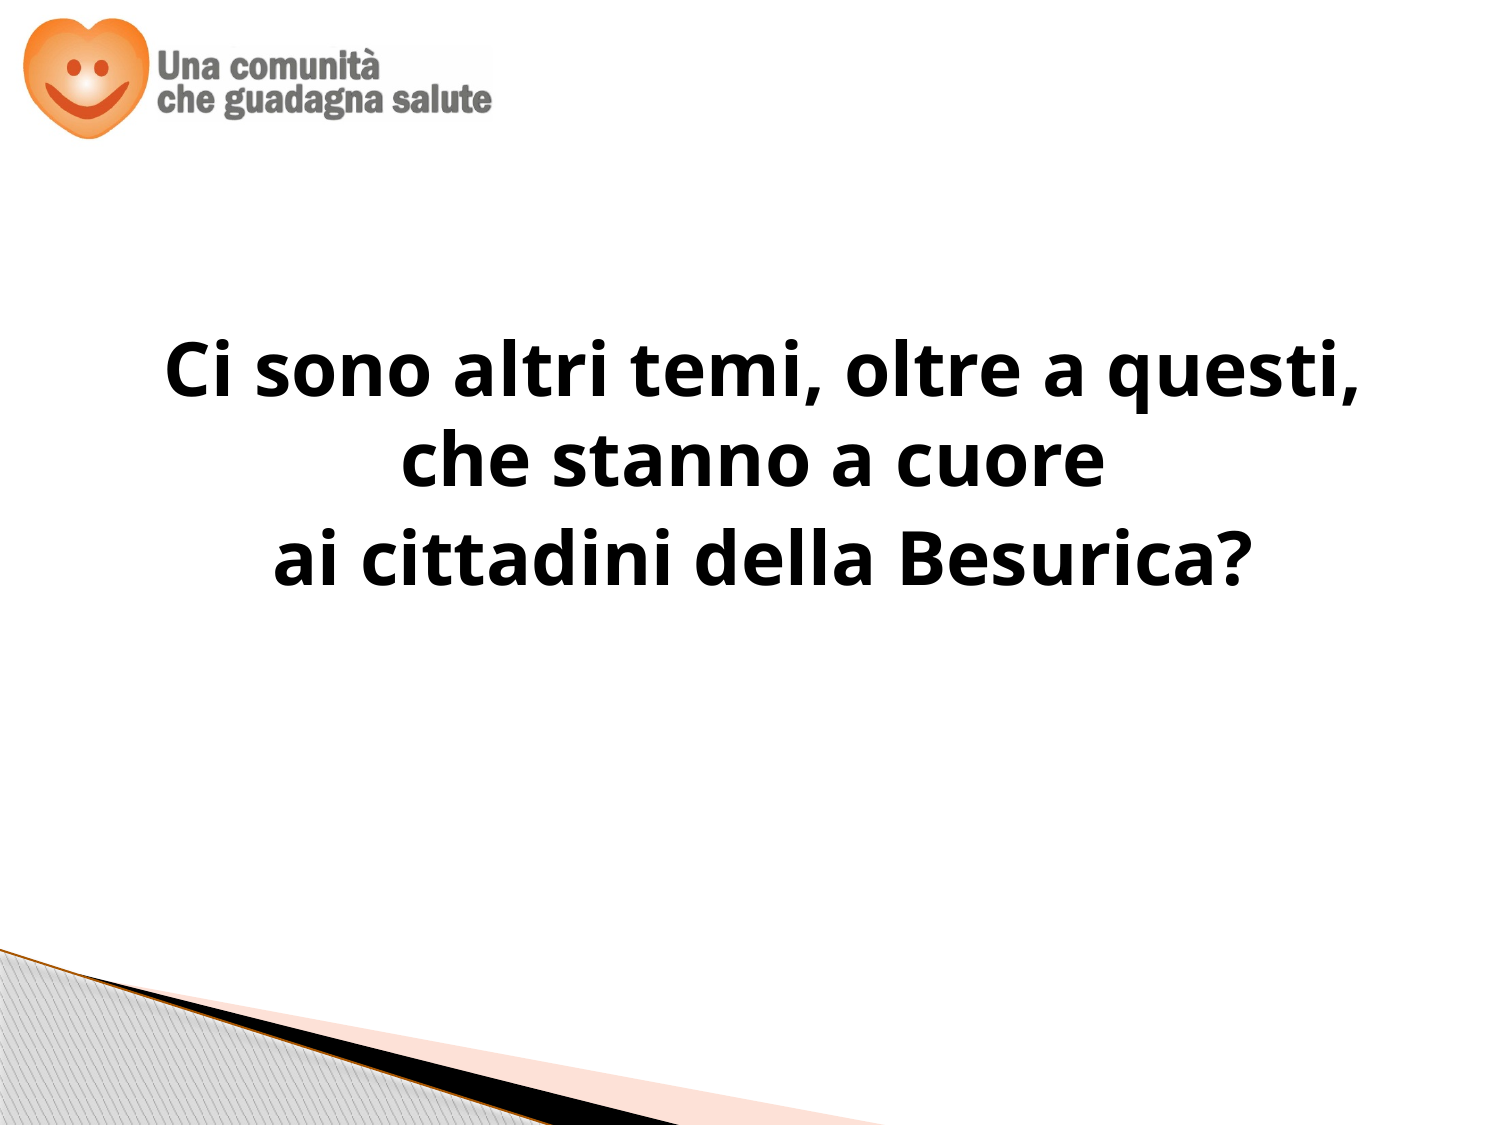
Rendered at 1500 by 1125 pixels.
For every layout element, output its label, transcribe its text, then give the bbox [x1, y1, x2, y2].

picture [5, 4, 503, 209]
list Ci sono altri temi, oltre a questi, che stanno a cuore ai cittadini della Besurica? [88, 314, 1439, 669]
